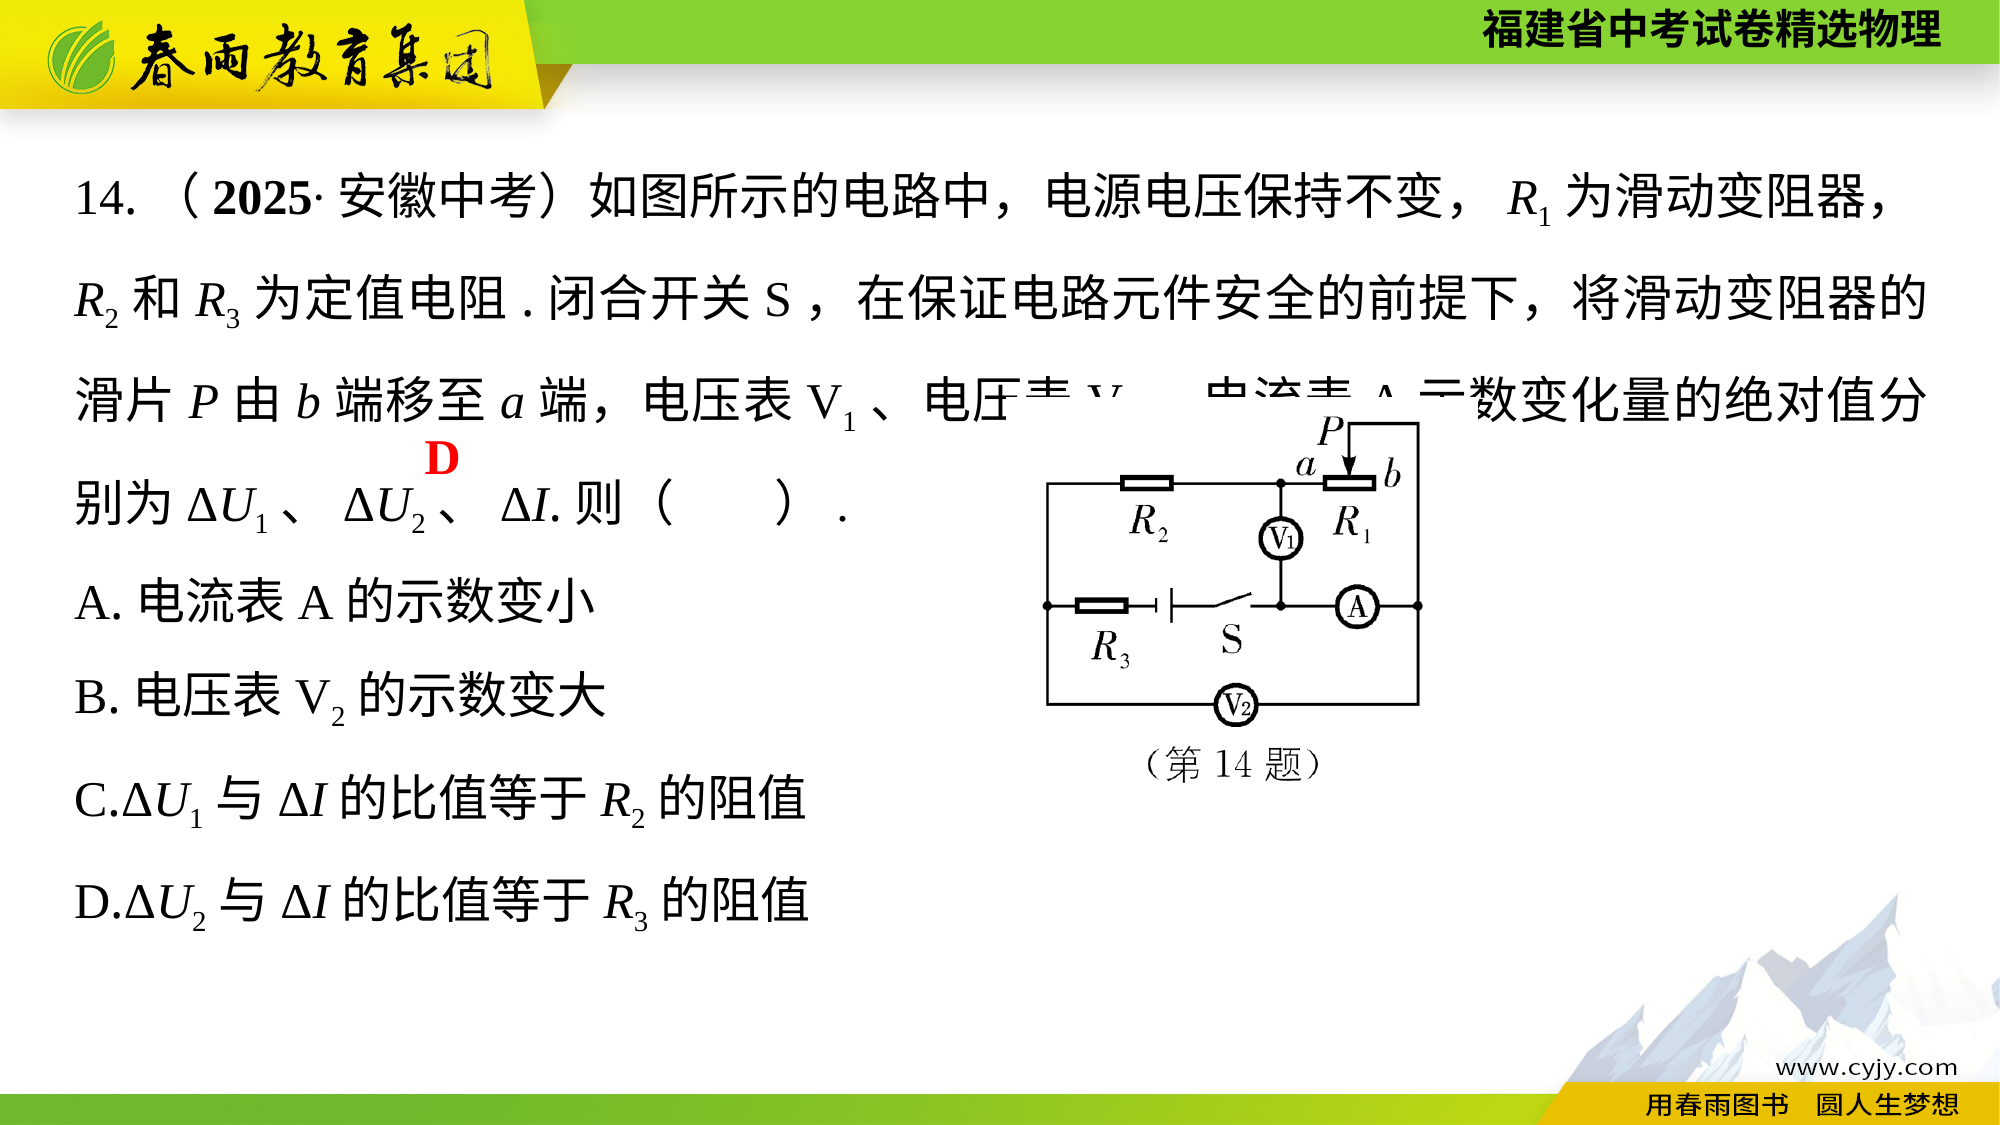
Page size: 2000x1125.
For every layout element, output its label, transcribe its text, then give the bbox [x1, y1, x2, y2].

picture [0, 0, 2000, 1125]
list 14.（2025∙安徽中考）如图所示的电路中，电源电压保持不变，R1为滑动变阻器，R2和R3为定值电阻.闭合开关S，在保证电路元件安全的前提下，将滑动变阻器的滑片P由b端移至a端，电压表V1、电压表V2、电流表A示数变化量的绝对值分别为ΔU1、ΔU2、ΔI.则（ ）. A.电流表A的示数变小 B.电压表V2的示数变大 C.ΔU1与ΔI的比值等于R2的阻值 D.ΔU2与ΔI的比值等于R3的阻值 [59, 122, 1944, 865]
text_box D [409, 417, 476, 493]
